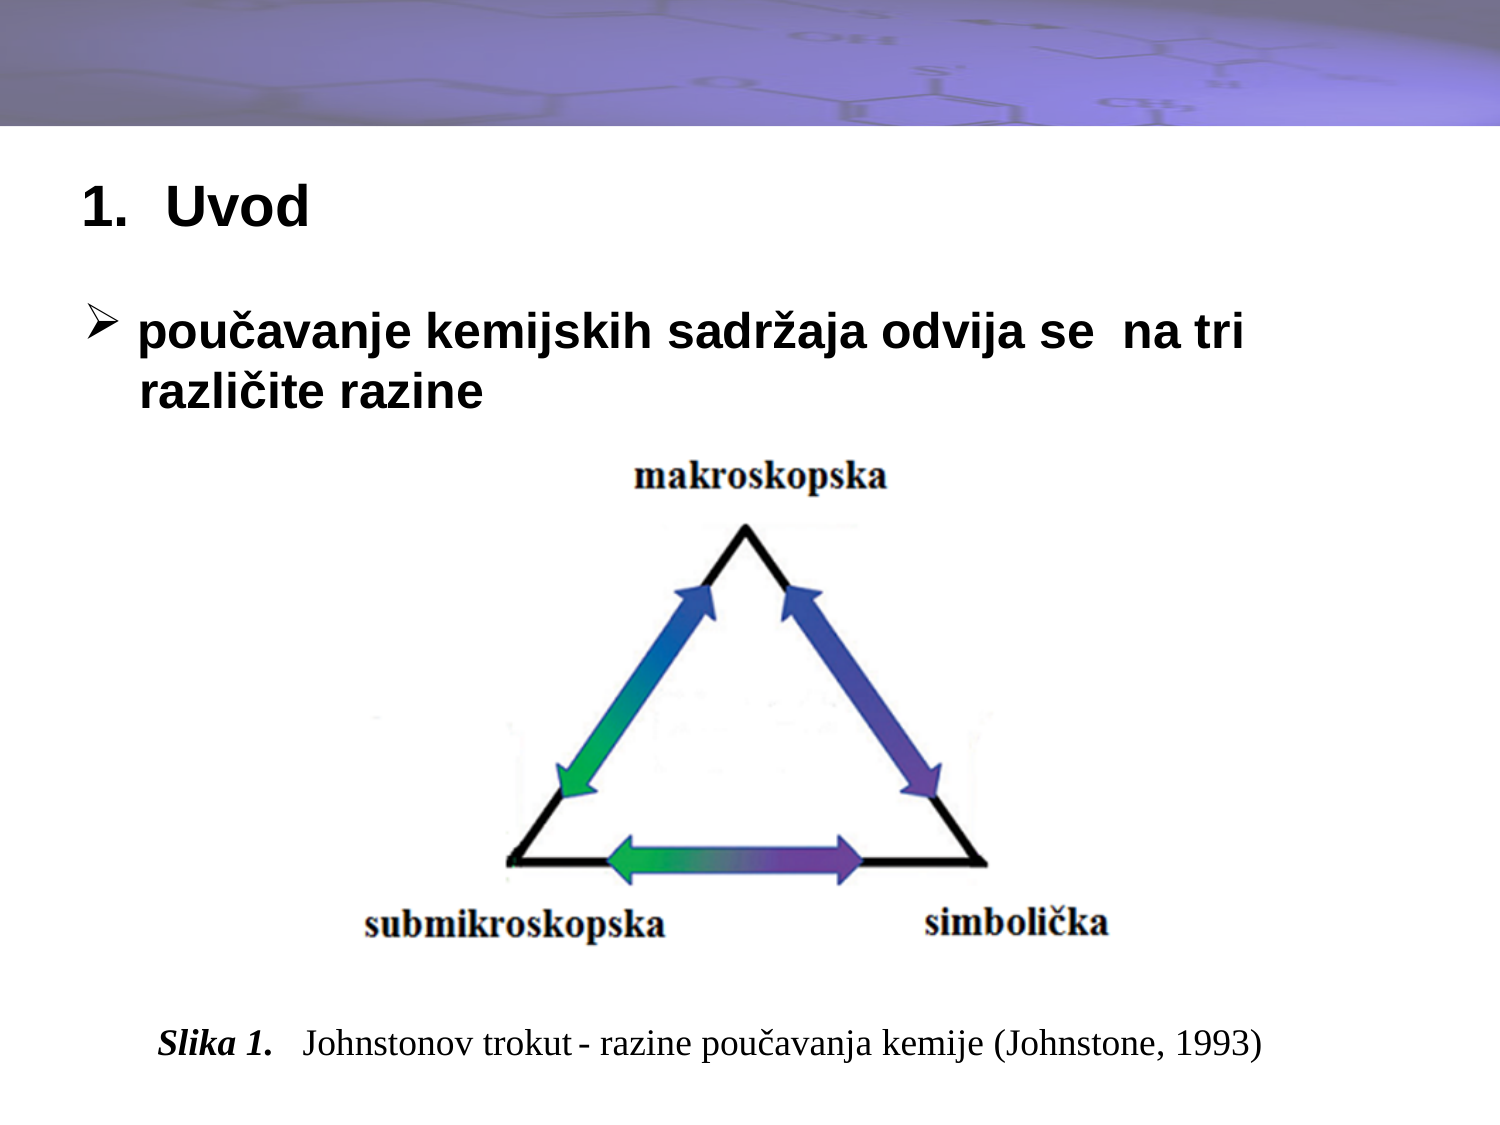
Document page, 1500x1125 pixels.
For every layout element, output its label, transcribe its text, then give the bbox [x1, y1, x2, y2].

text_box Uvod [66, 160, 327, 246]
picture [359, 426, 1132, 965]
text_box Slika 1. Johnstonov trokut - razine poučavanja kemije (Johnstone, 1993) [68, 987, 1424, 1070]
text_box poučavanje kemijskih sadržaja odvija se na tri različite razine [68, 290, 1459, 426]
